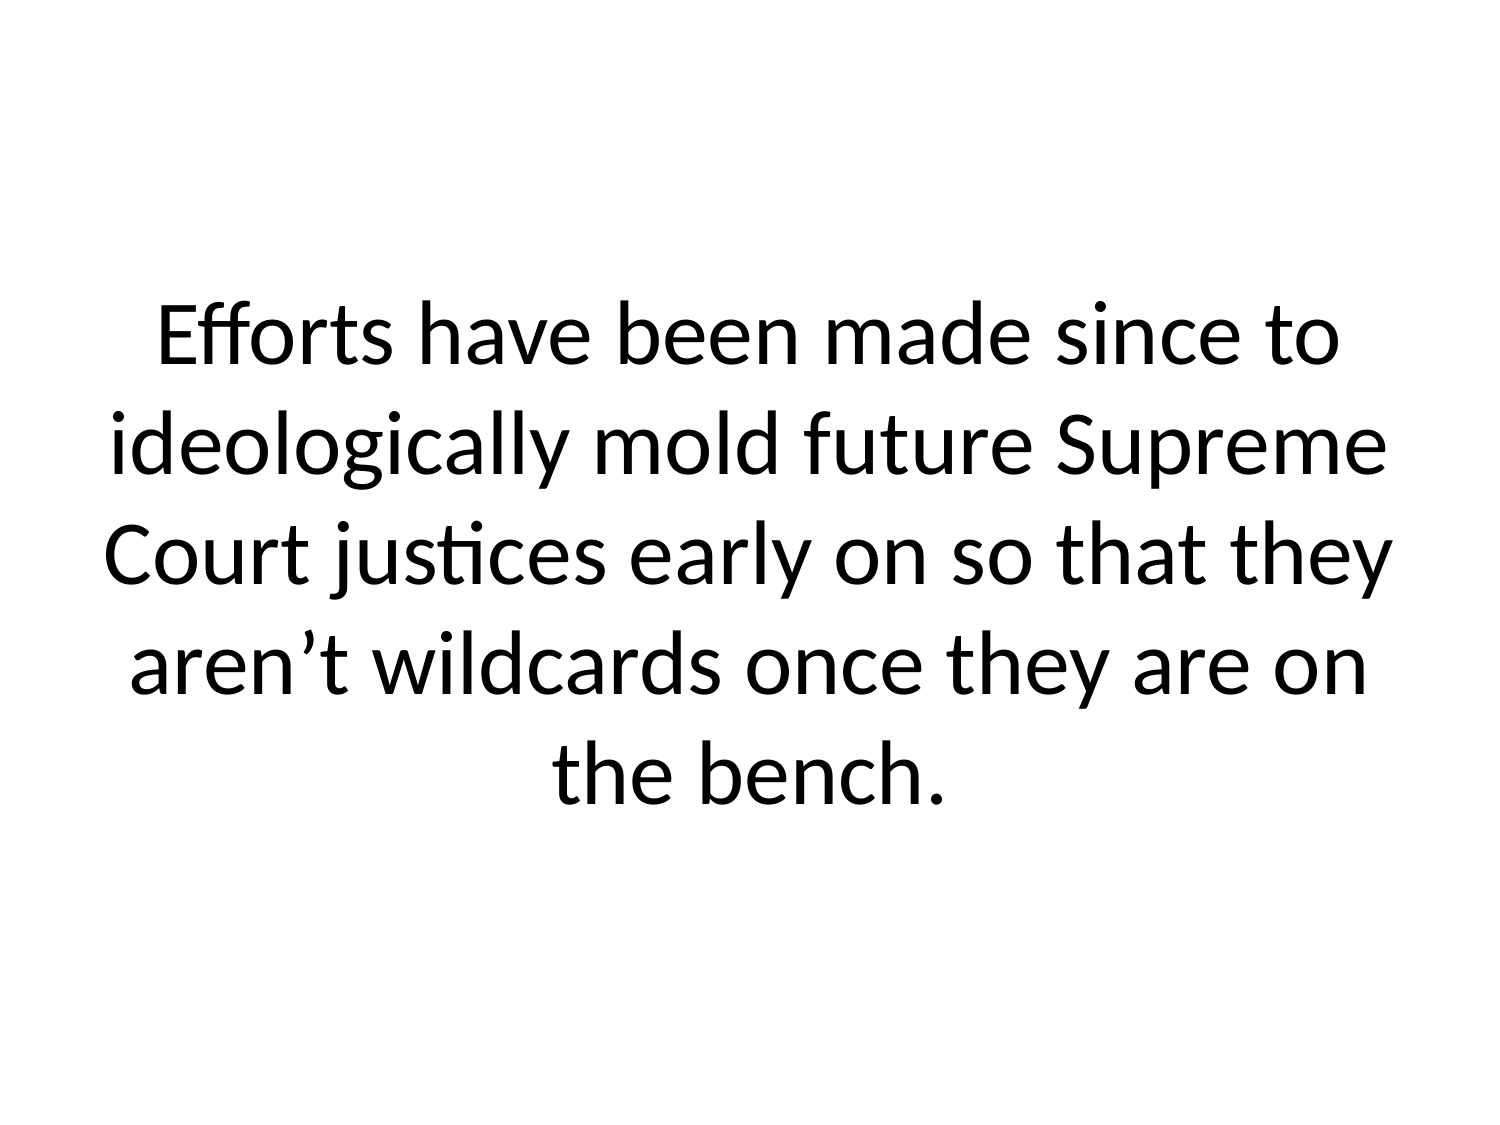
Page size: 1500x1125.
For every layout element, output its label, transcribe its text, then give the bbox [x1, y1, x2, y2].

title Efforts have been made since to ideologically mold future Supreme Court justices early on so that they aren’t wildcards once they are on the bench. [74, 44, 1426, 1051]
